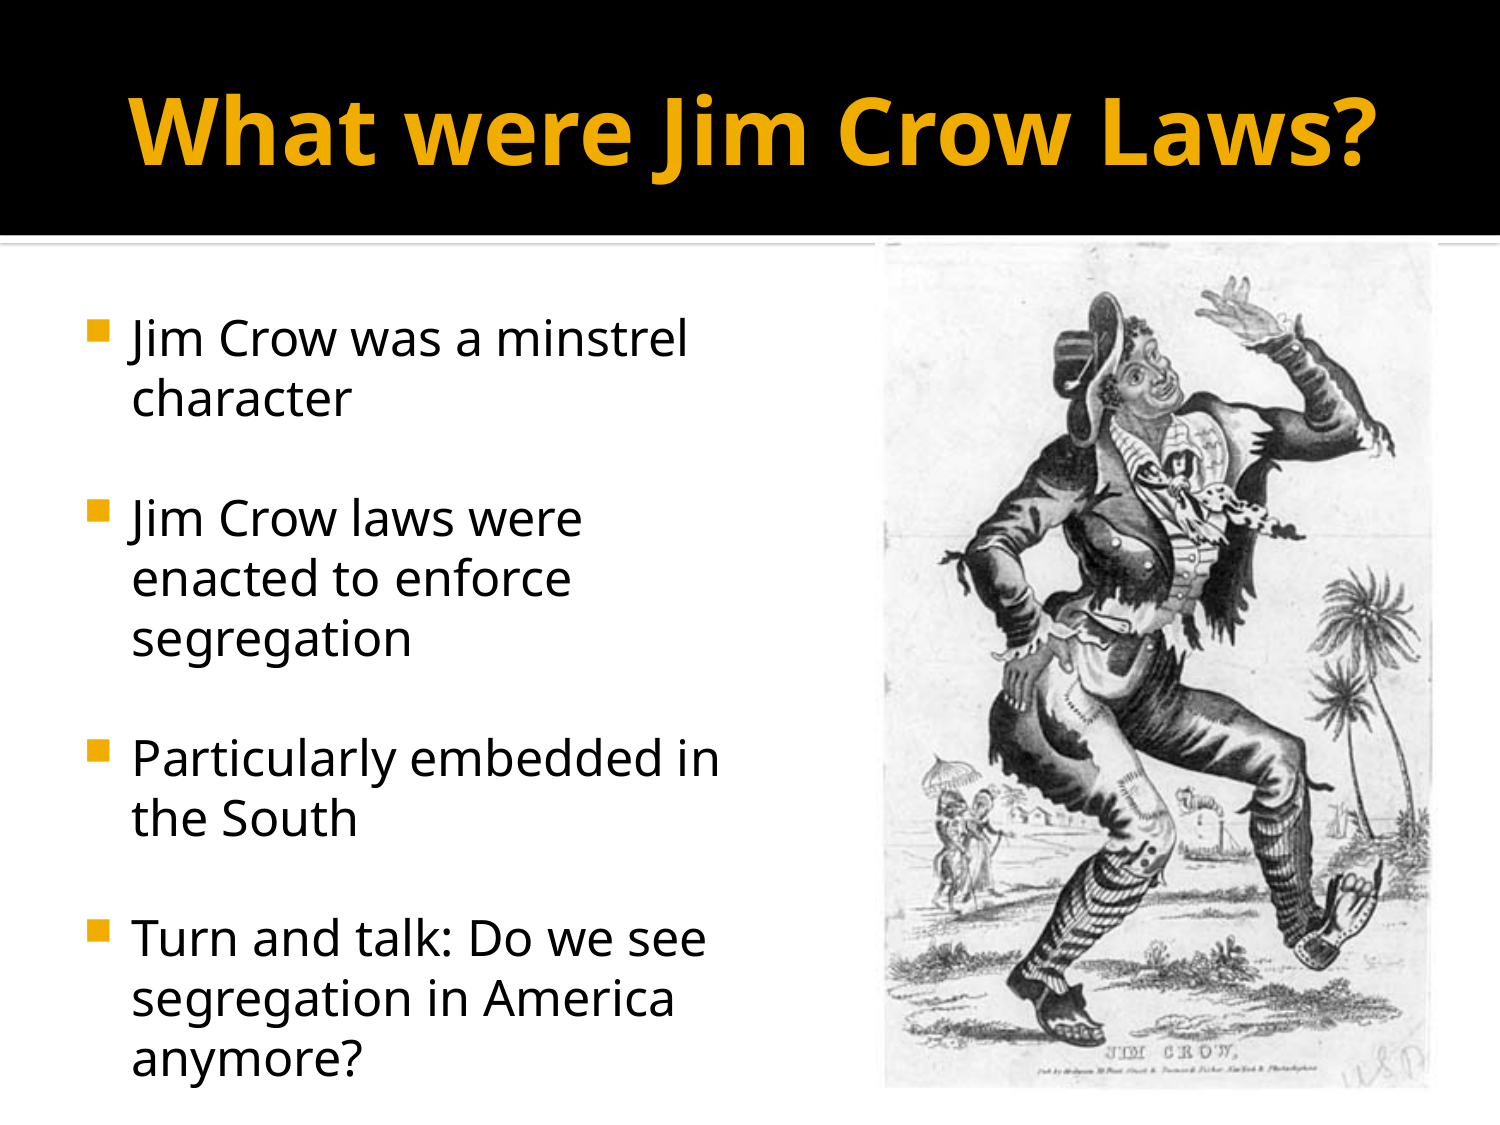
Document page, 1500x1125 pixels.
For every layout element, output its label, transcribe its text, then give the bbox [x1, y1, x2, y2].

list Jim Crow was a minstrel character Jim Crow laws were enacted to enforce segregation Particularly embedded in the South Turn and talk: Do we see segregation in America anymore? [50, 291, 738, 1095]
title What were Jim Crow Laws? [75, 24, 1425, 231]
picture [874, 237, 1438, 1095]
